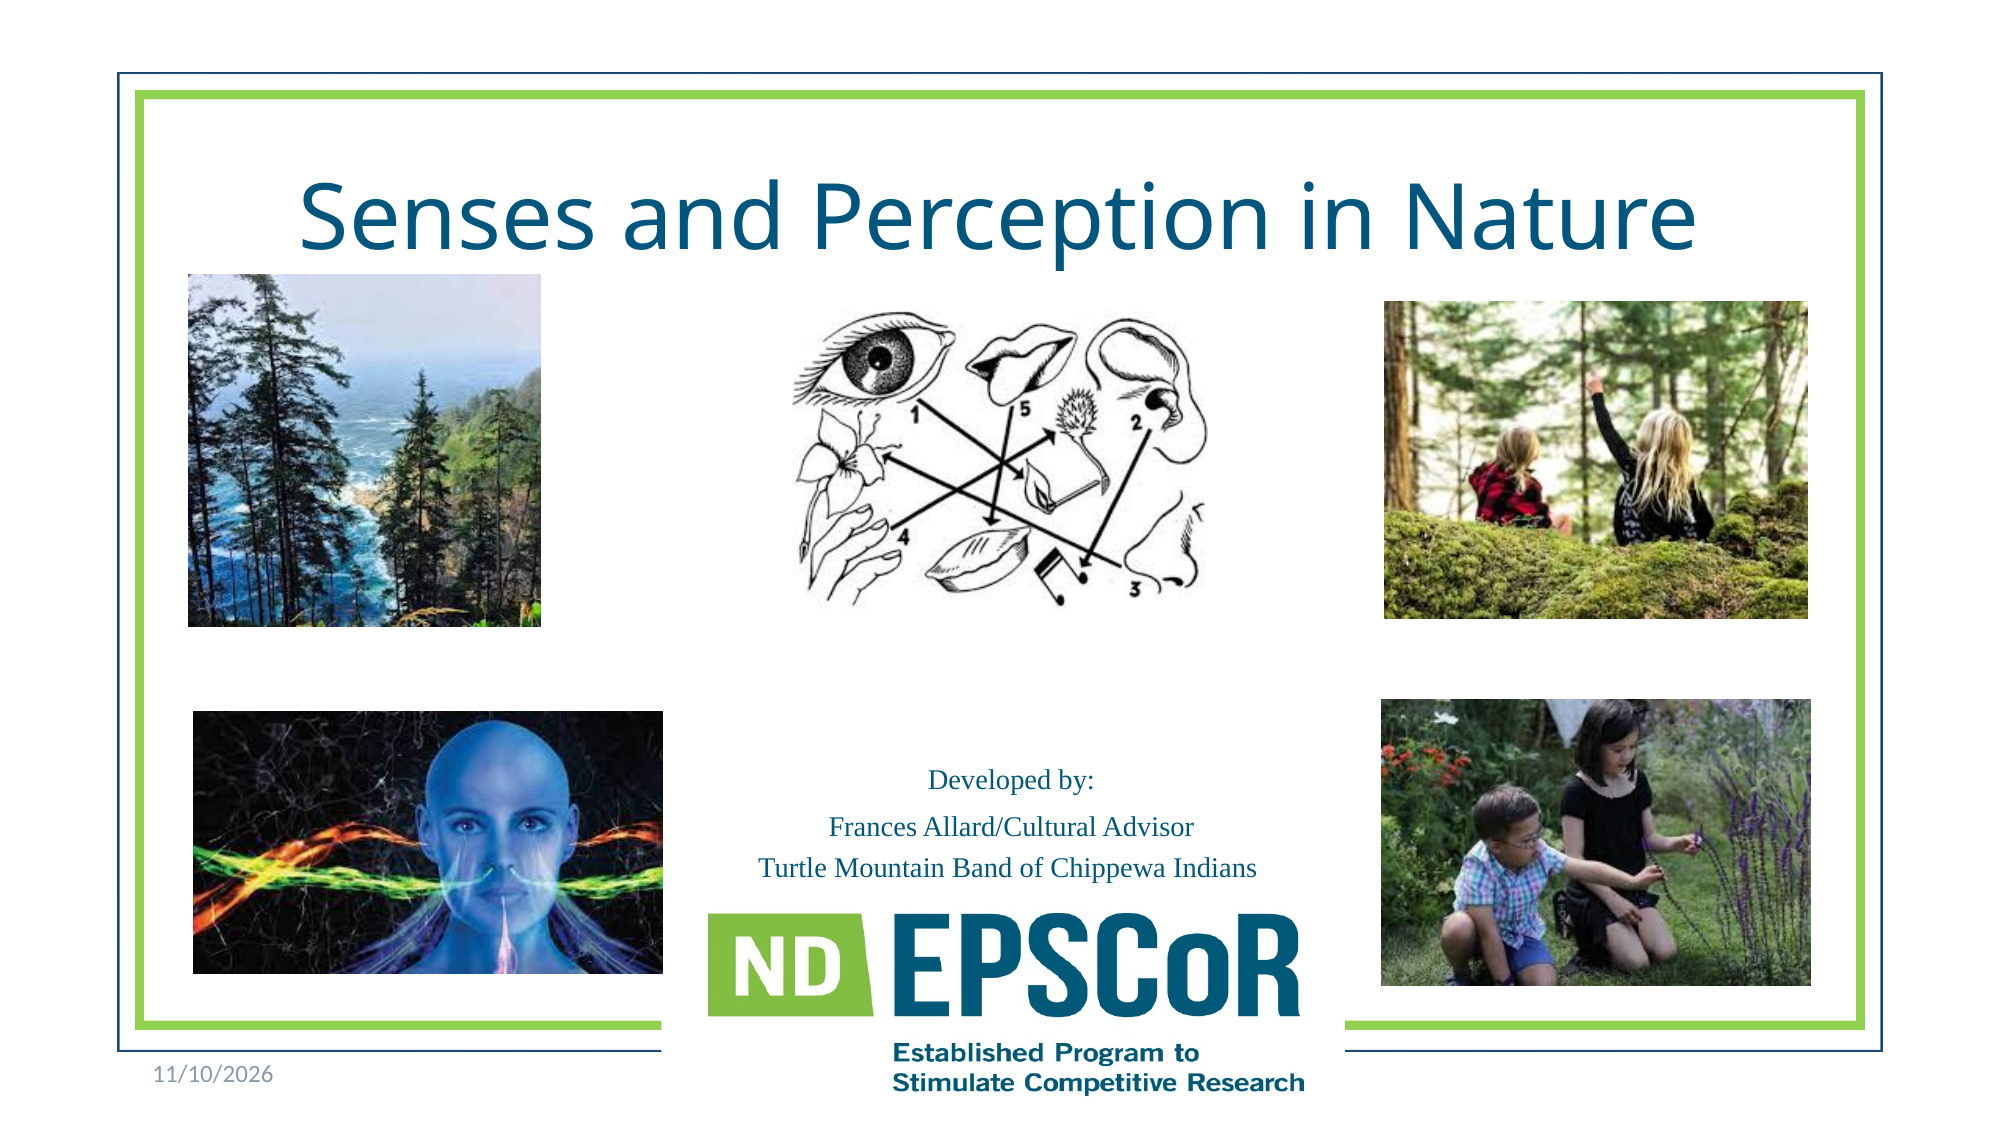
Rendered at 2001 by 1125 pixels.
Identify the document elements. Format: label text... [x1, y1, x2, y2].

picture [117, 72, 1883, 1103]
text_box Senses and Perception in Nature [137, 59, 1863, 278]
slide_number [137, 1042, 588, 1103]
text_box Developed by: Frances Allard/Cultural Advisor Turtle Mountain Band of Chippewa Indians [685, 757, 1338, 894]
